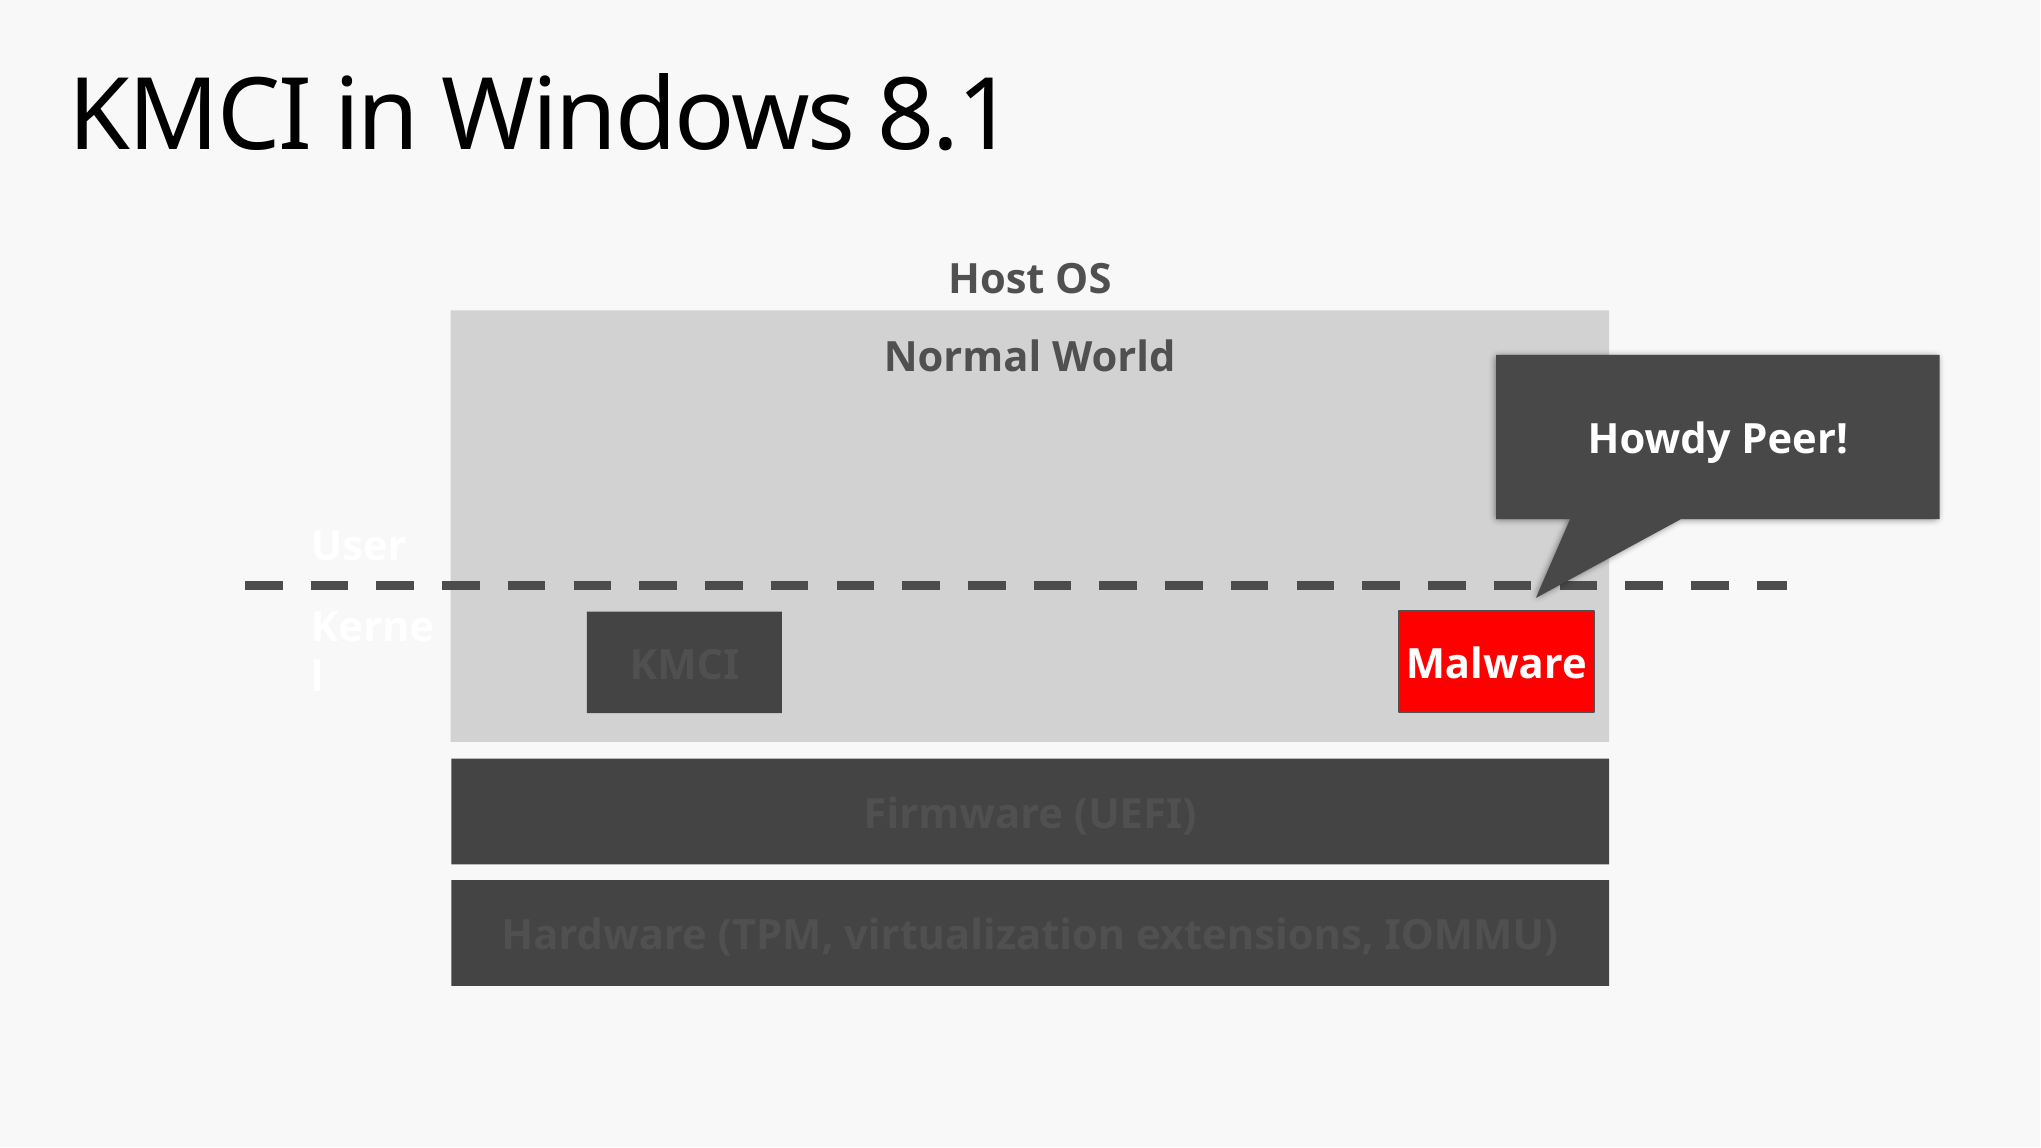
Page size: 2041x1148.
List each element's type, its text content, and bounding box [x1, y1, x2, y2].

text_box Hardware (TPM, virtualization extensions, IOMMU) [450, 879, 1610, 987]
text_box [244, 244, 1788, 743]
title KMCI in Windows 8.1 [45, 48, 1996, 199]
text_box Firmware (UEFI) [450, 758, 1610, 865]
text_box Howdy Peer! [1788, 354, 1940, 520]
